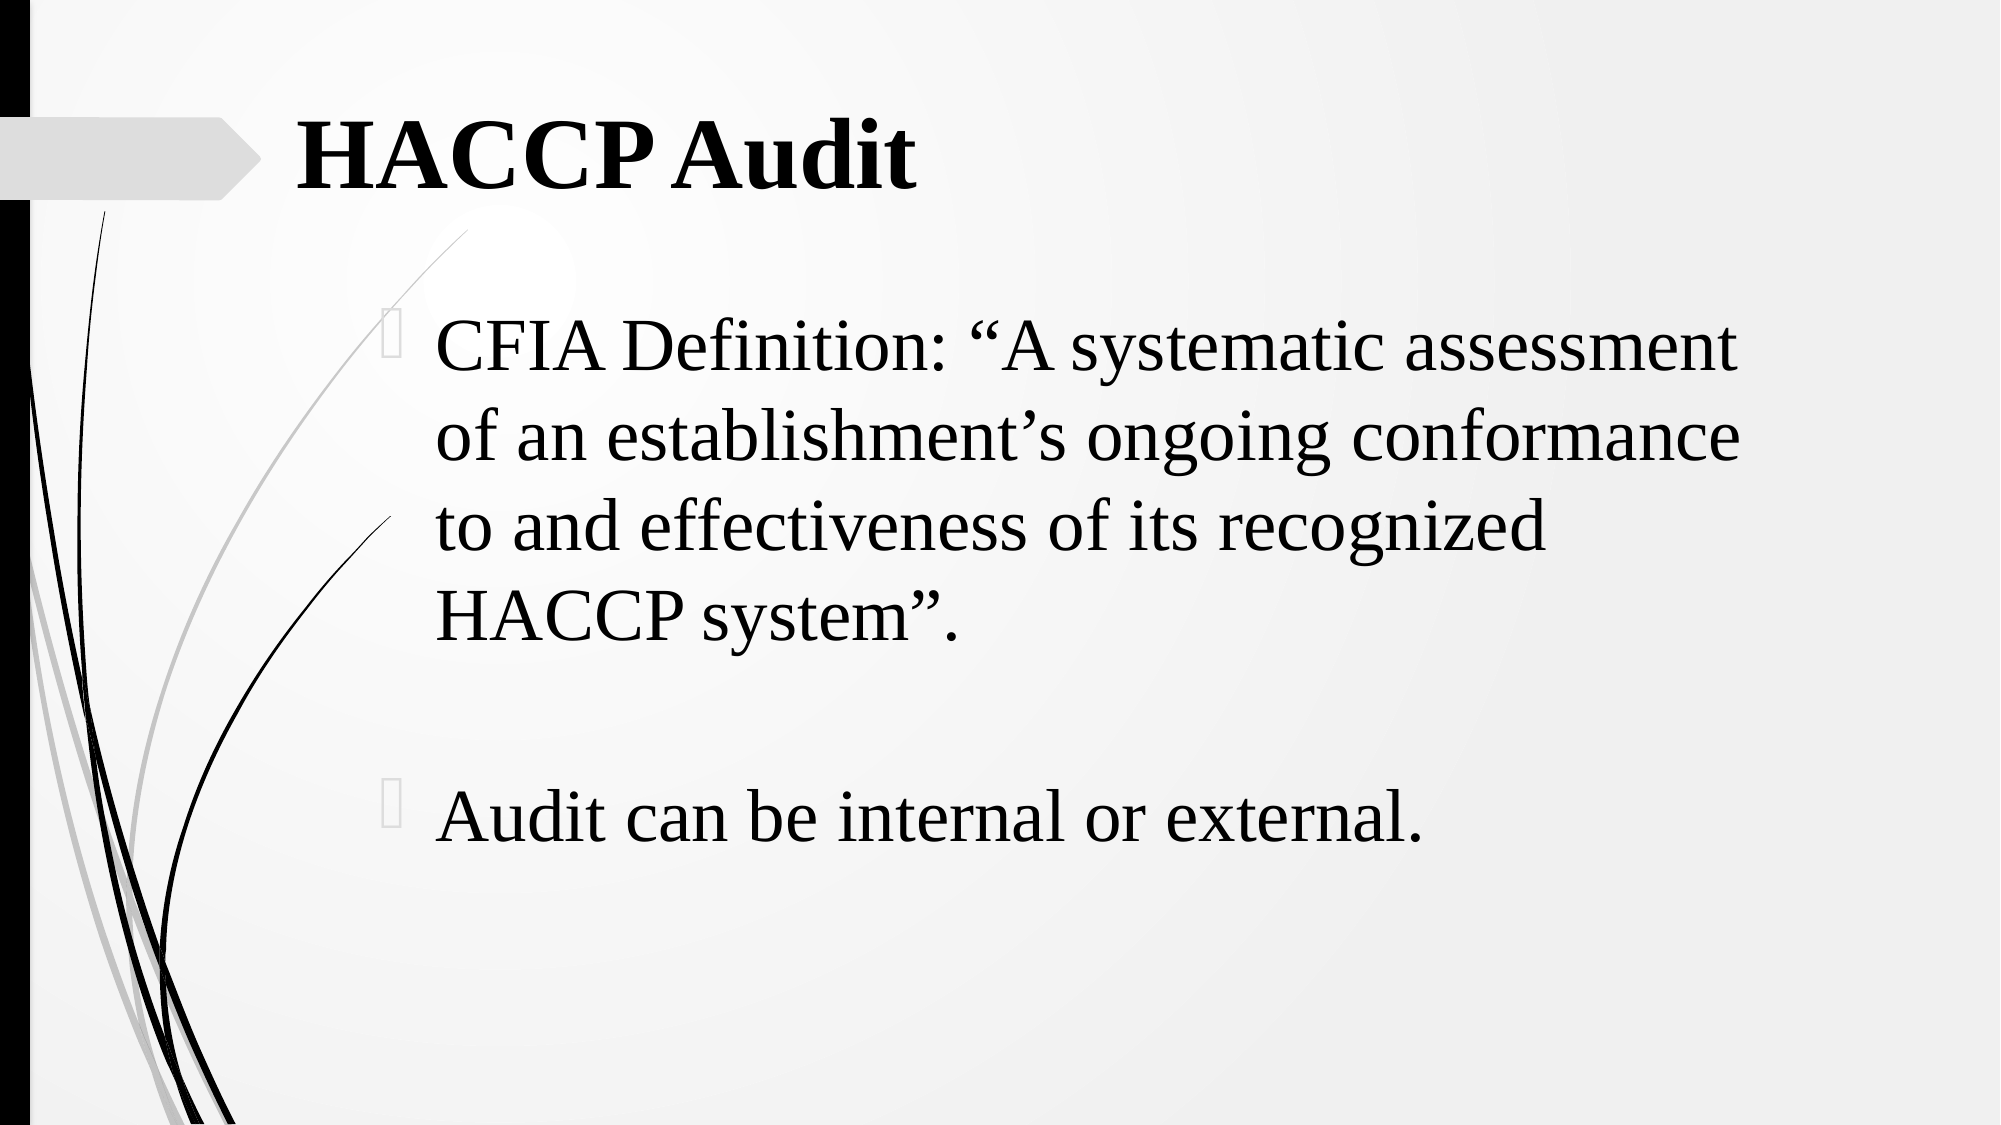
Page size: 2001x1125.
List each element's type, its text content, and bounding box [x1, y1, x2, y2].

title HACCP Audit [281, 79, 1744, 290]
list CFIA Definition: “A systematic assessment of an establishment’s ongoing conformance to and effectiveness of its recognized HACCP system”. Audit can be internal or external. [364, 287, 1827, 1060]
